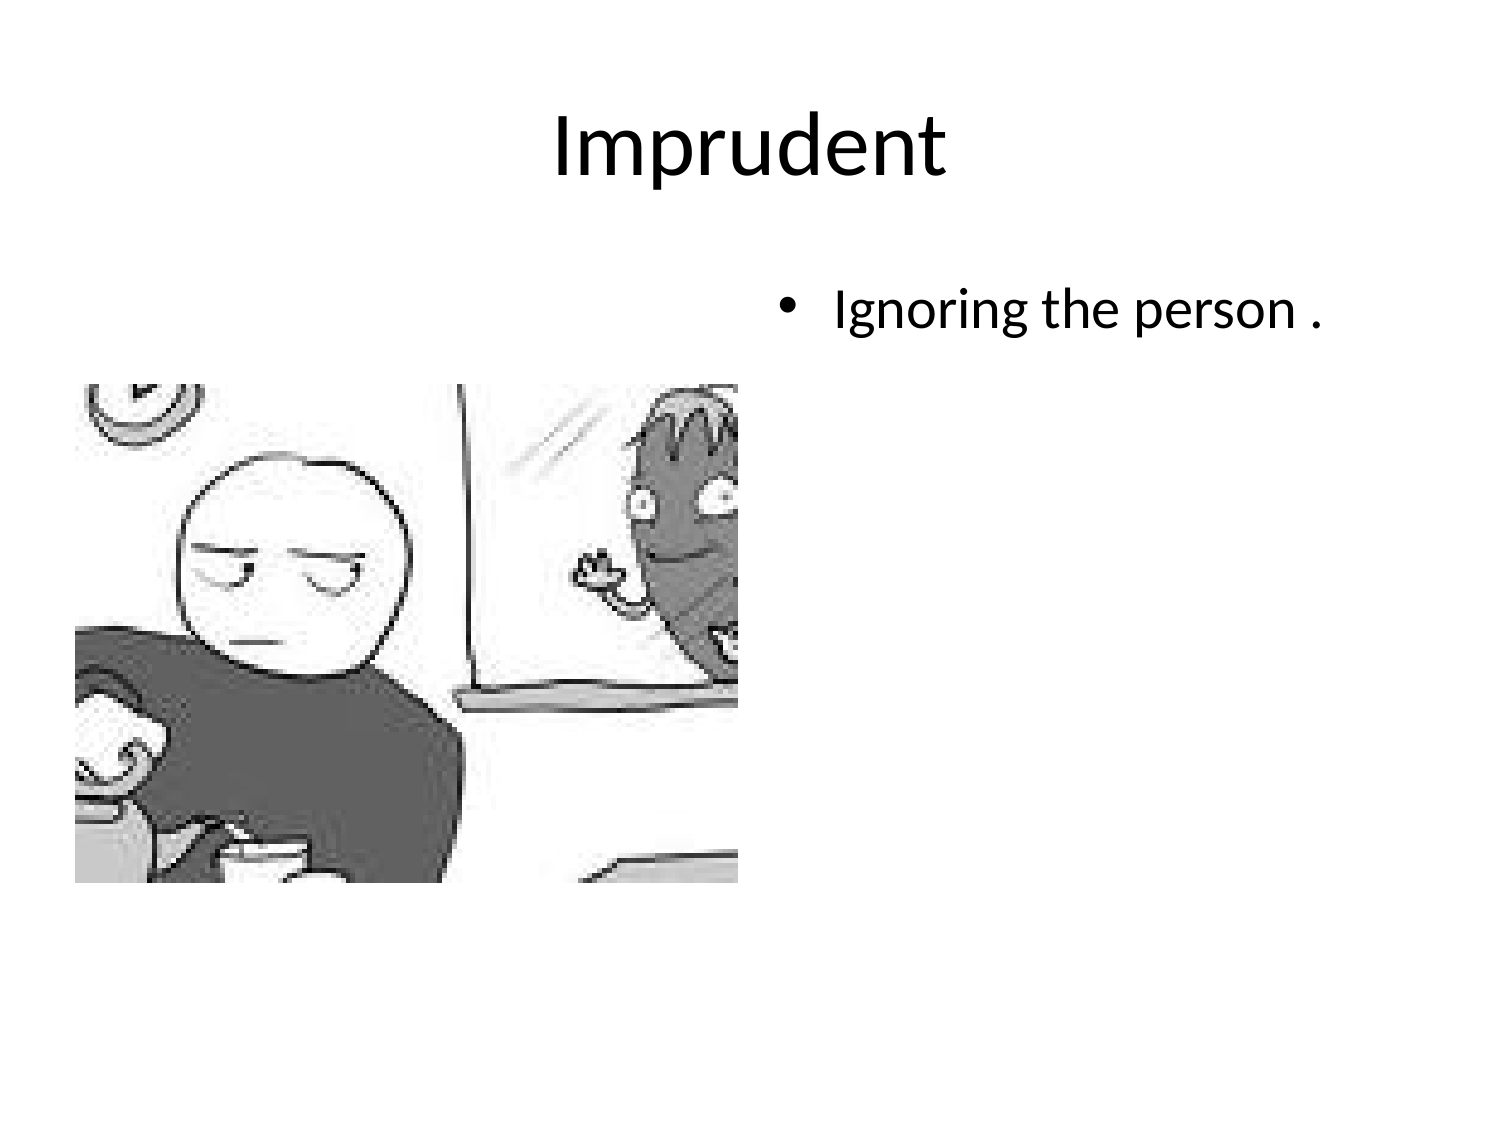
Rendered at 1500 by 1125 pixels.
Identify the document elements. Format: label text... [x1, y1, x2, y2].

list Ignoring the person . [762, 262, 1425, 1005]
title Imprudent [75, 45, 1425, 233]
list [74, 262, 738, 1006]
